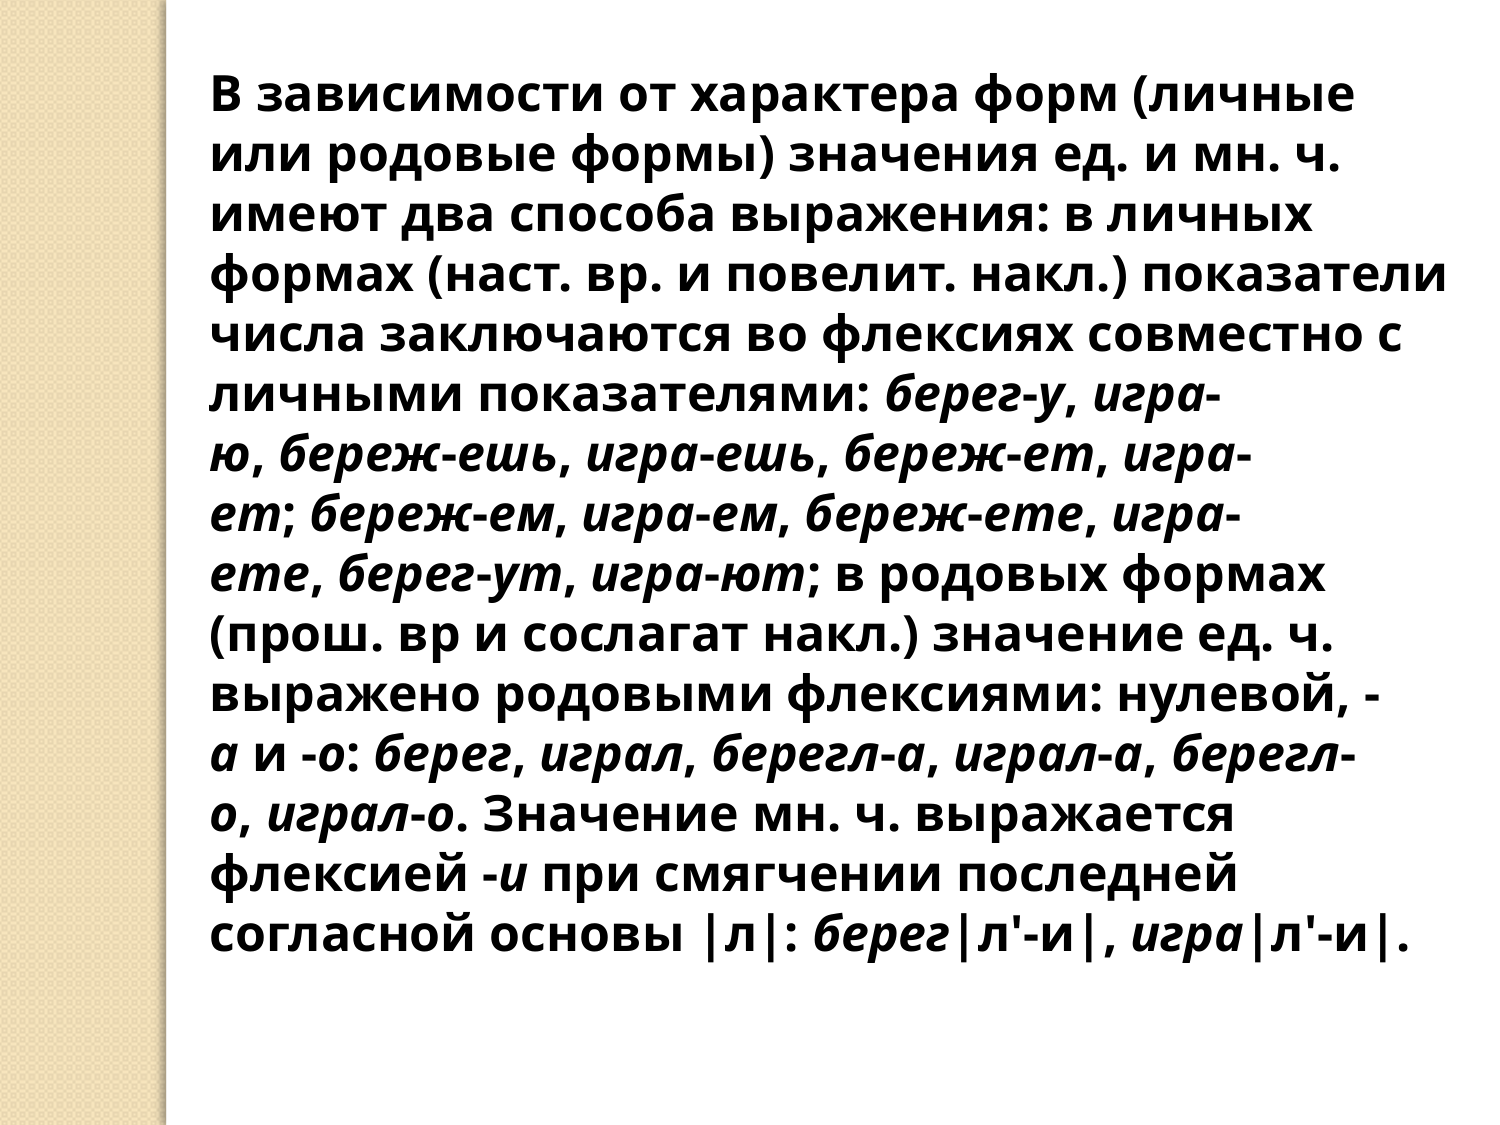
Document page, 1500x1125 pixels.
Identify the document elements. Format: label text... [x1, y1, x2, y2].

text_box В зависимости от характера форм (личные или родовые формы) значения ед. и мн. ч. имеют два способа выражения: в личных формах (наст. вр. и повелит. накл.) показатели числа заключаются во флексиях совместно с личными показателями: берег-у, игра-ю, береж-ешь, игра-ешь, береж-ет, игра-ет; береж-ем, игра-ем, береж-ете, игра-ете, берег-ут, игра-ют; в родовых формах (прош. вр и сослагат накл.) значение ед. ч. выражено родовыми флексиями: нулевой, -а и -о: берег, играл, берегл-а, играл-а, берегл-о, играл-о. Значение мн. ч. выражается флексией -и при смягчении последней согласной основы |л|: берег|л'-и|, игра|л'-и|. [194, 54, 1471, 970]
